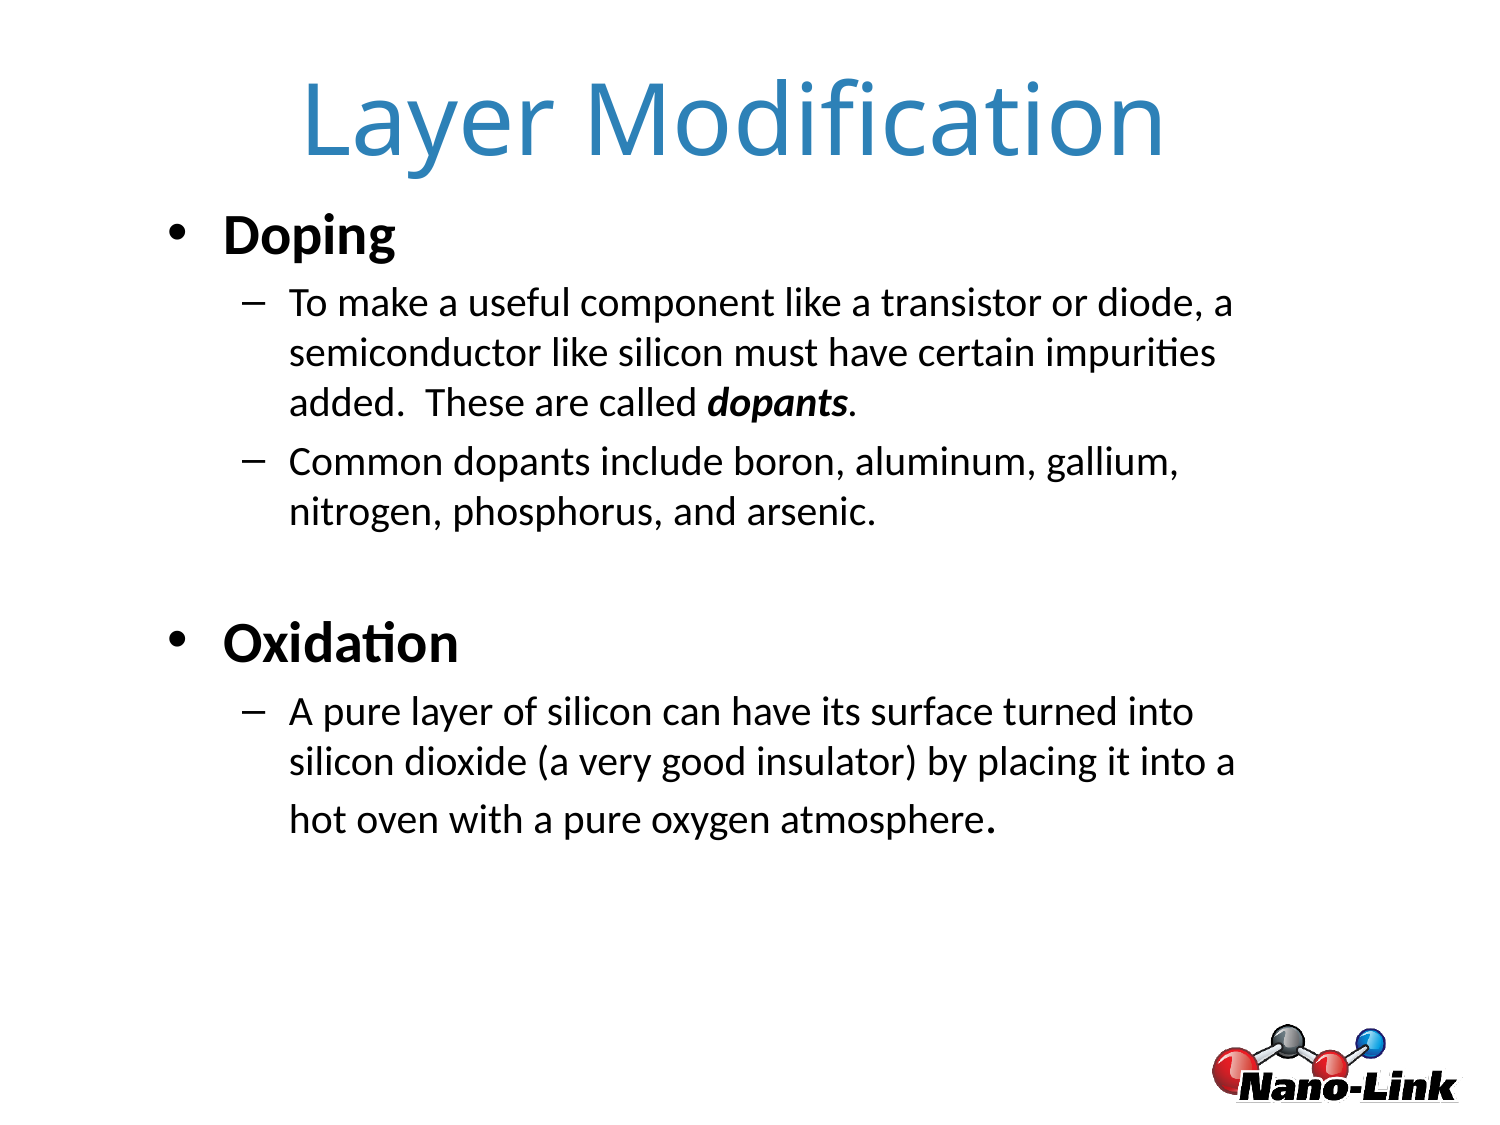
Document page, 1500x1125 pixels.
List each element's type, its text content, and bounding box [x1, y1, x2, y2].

picture [1212, 1024, 1463, 1103]
list Doping To make a useful component like a transistor or diode, a semiconductor like silicon must have certain impurities added. These are called dopants. Common dopants include boron, aluminum, gallium, nitrogen, phosphorus, and arsenic. Oxidation A pure layer of silicon can have its surface turned into silicon dioxide (a very good insulator) by placing it into a hot oven with a pure oxygen atmosphere. [152, 189, 1305, 989]
title Layer Modification [59, 48, 1410, 190]
